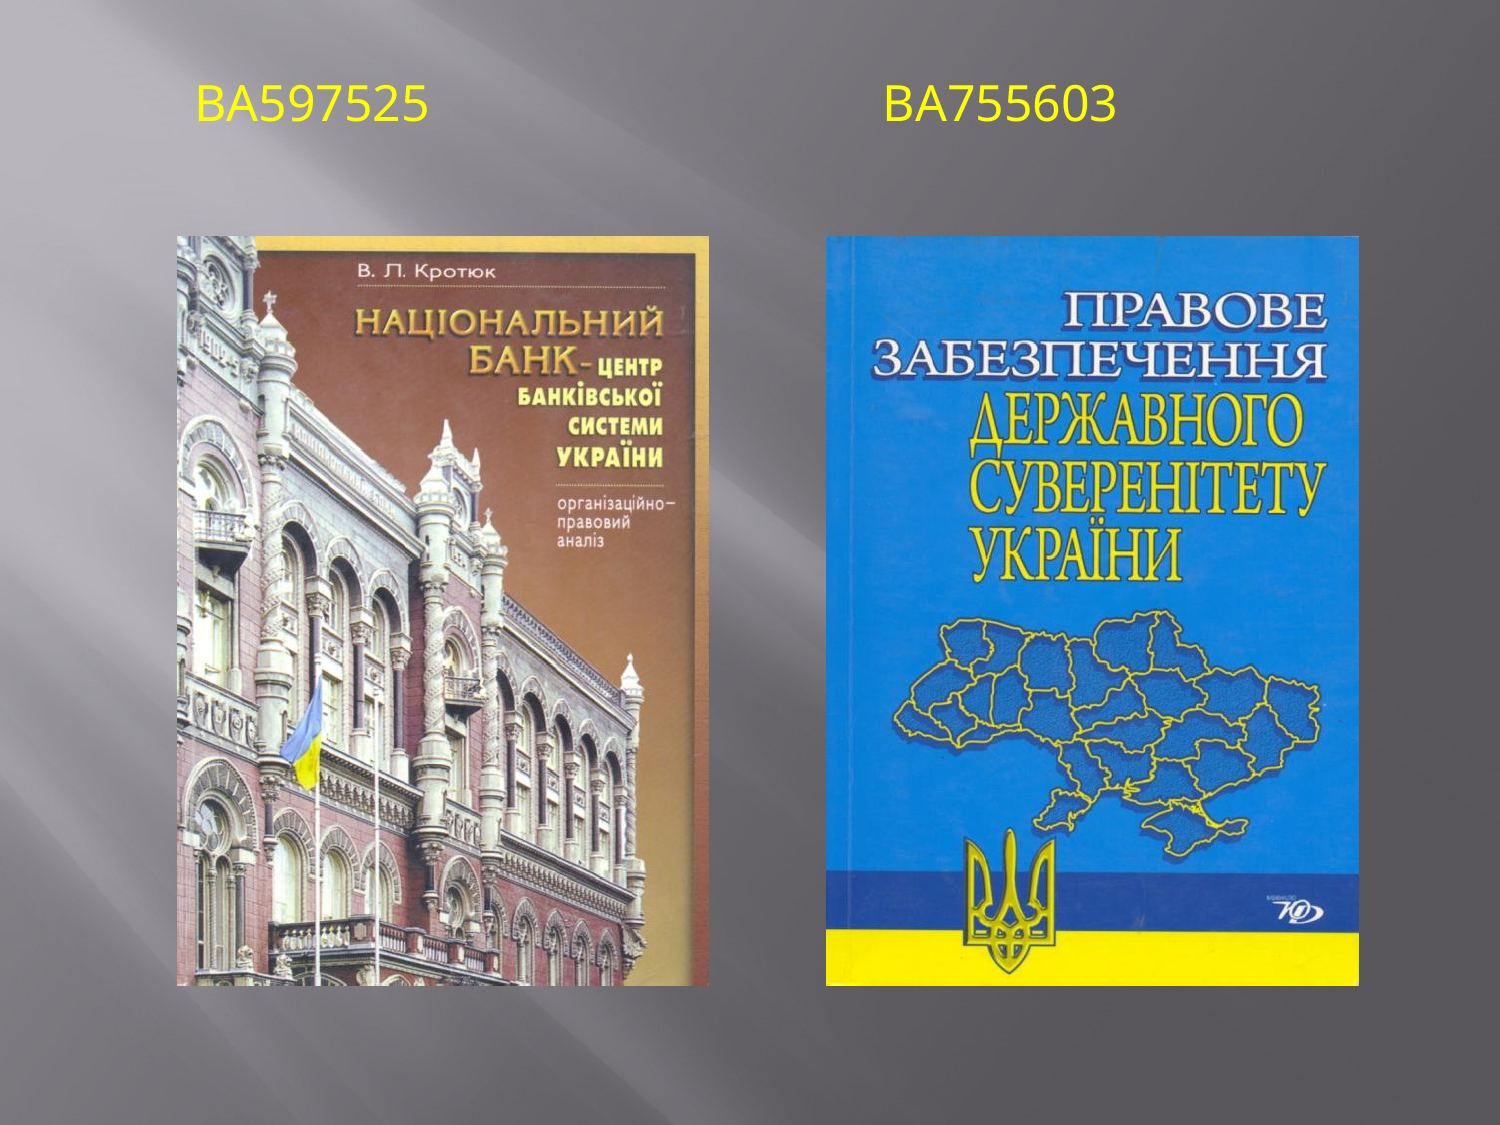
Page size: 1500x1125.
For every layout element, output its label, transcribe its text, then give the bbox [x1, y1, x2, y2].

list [176, 235, 709, 986]
list ВА755603 [867, 31, 1425, 173]
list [826, 235, 1359, 986]
list ВА597525 [179, 31, 735, 173]
picture [0, 0, 1500, 1125]
